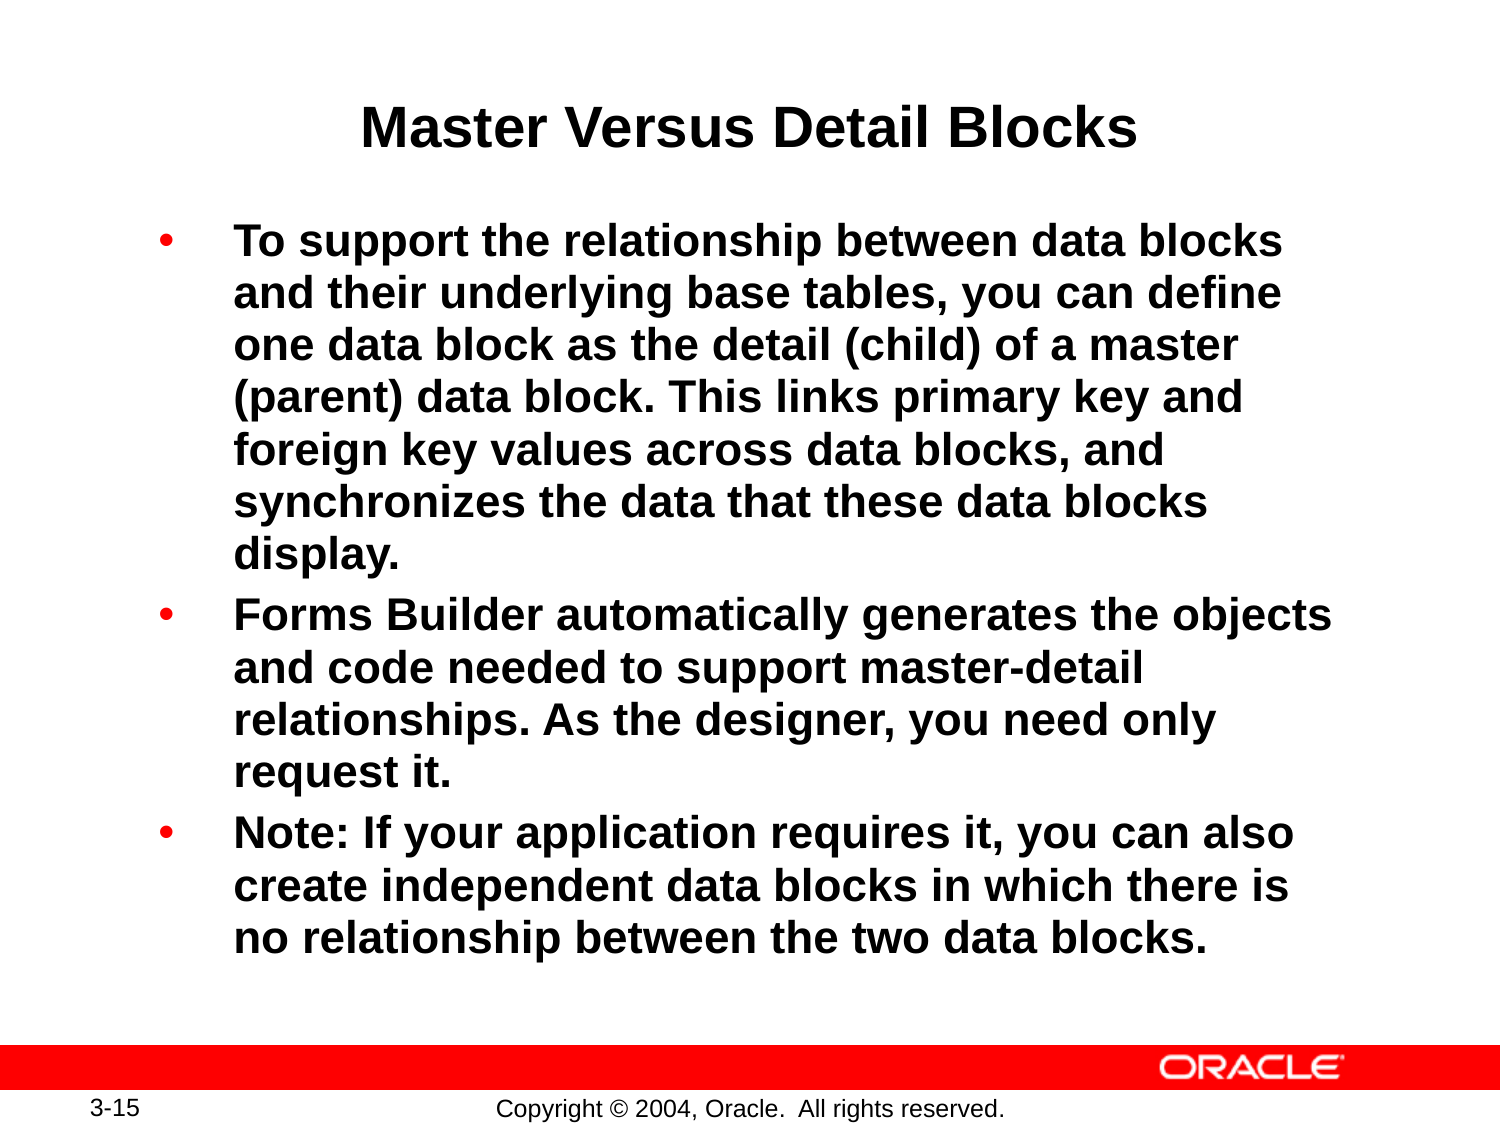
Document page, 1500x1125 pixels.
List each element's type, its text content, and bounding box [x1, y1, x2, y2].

list To support the relationship between data blocks and their underlying base tables, you can define one data block as the detail (child) of a master (parent) data block. This links primary key and foreign key values across data blocks, and synchronizes the data that these data blocks display. Forms Builder automatically generates the objects and code needed to support master-detail relationships. As the designer, you need only request it. Note: If your application requires it, you can also create independent data blocks in which there is no relationship between the two data blocks. [137, 212, 1347, 1045]
title Master Versus Detail Blocks [149, 87, 1351, 232]
